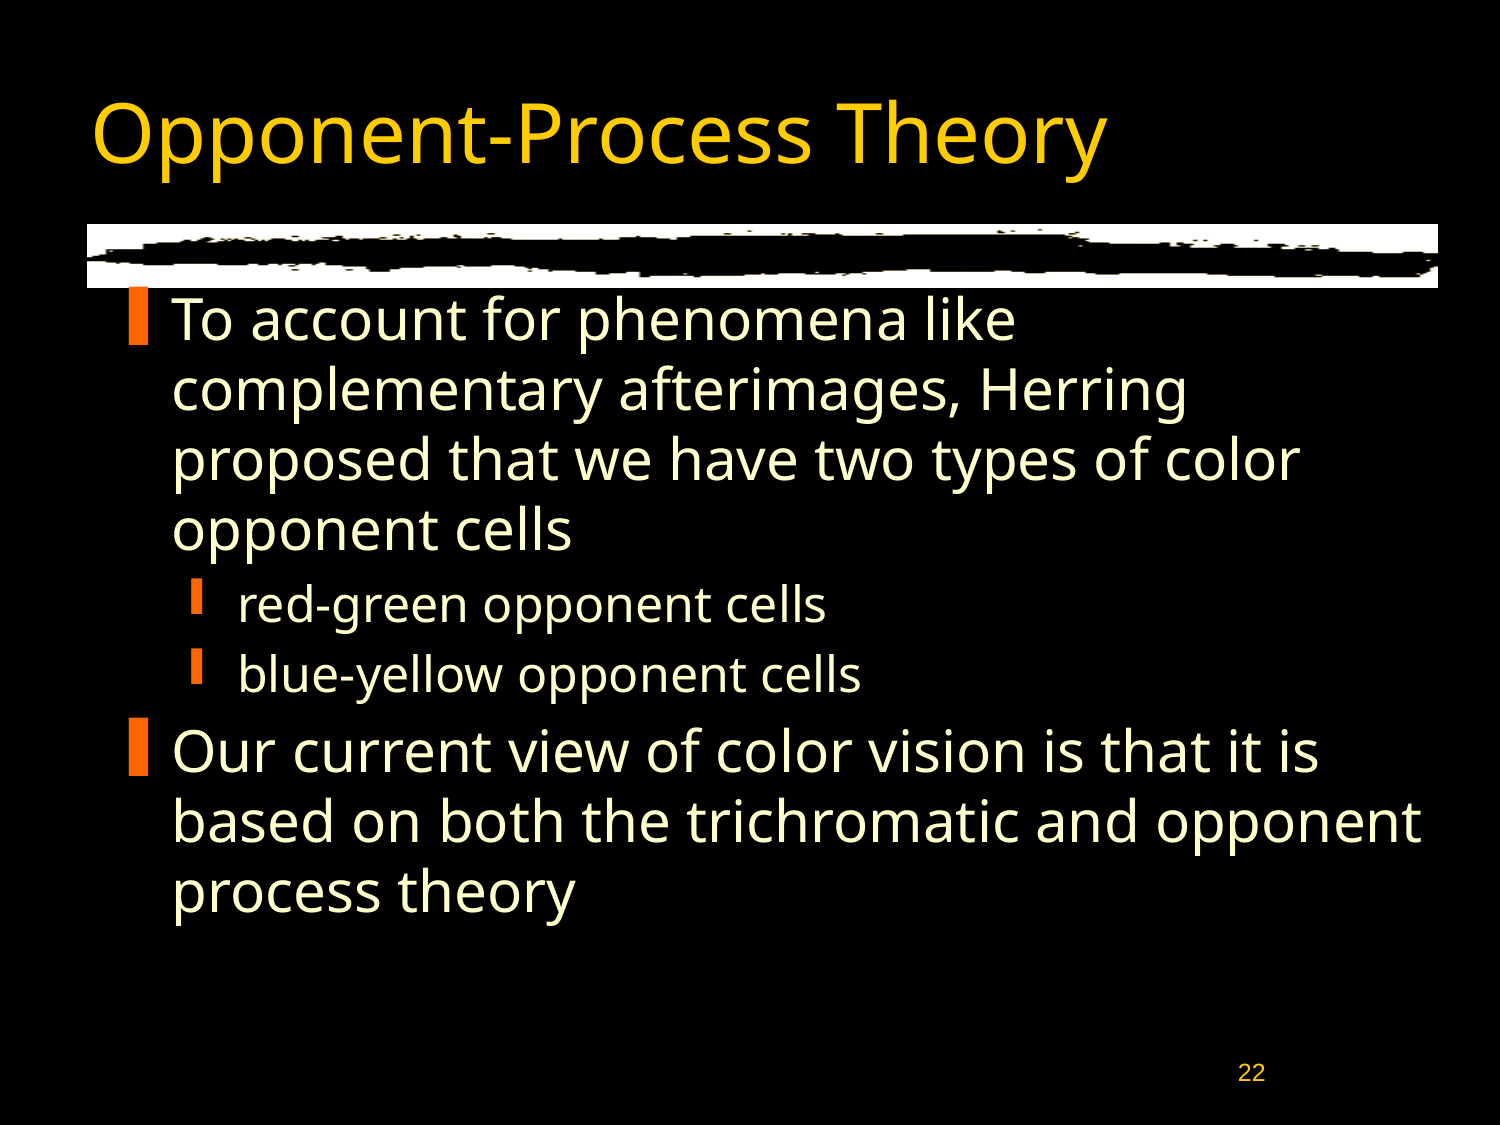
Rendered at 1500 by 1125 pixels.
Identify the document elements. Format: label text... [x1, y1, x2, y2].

title Opponent-Process Theory [74, 0, 1351, 188]
list To account for phenomena like complementary afterimages, Herring proposed that we have two types of color opponent cells red-green opponent cells blue-yellow opponent cells Our current view of color vision is that it is based on both the trichromatic and opponent process theory [99, 274, 1463, 1101]
